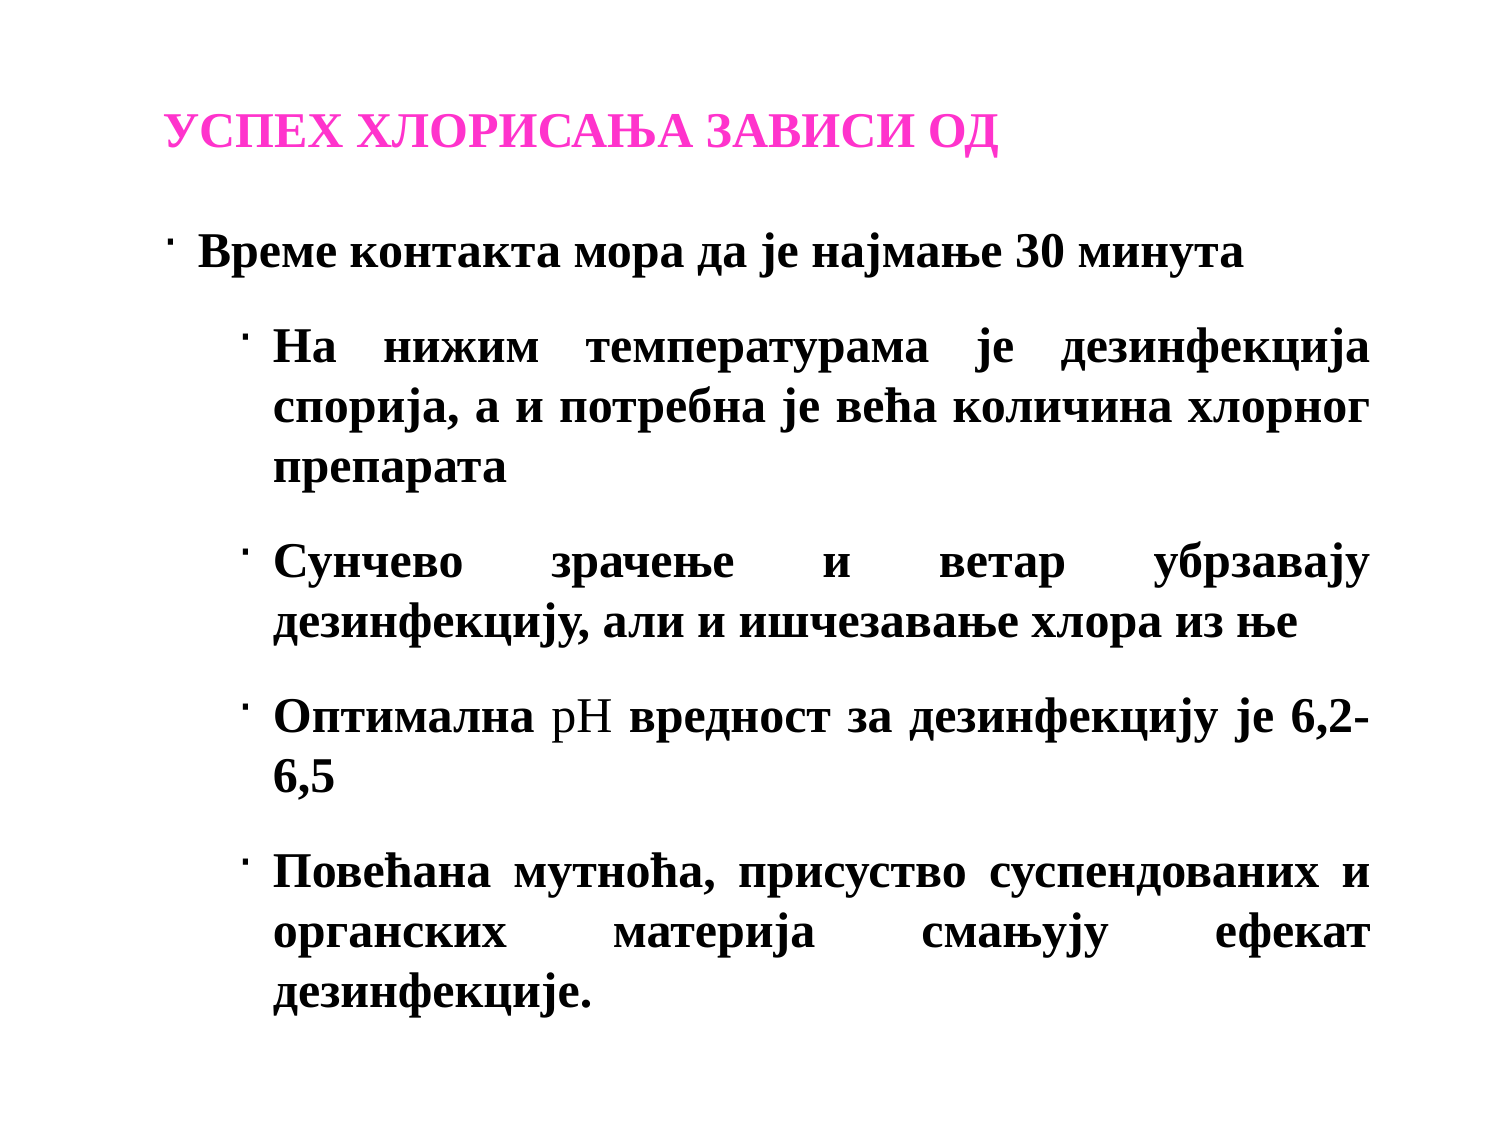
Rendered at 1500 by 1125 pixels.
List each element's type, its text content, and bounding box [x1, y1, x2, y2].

text_box УСПЕХ ХЛОРИСАЊА ЗАВИСИ ОД Време контакта мора да је најмање 30 минута На нижим температурама је дезинфекција спорија, а и потребна је већа количина хлорног препарата Сунчево зрачење и ветар убрзавају дезинфекцију, али и ишчезавање хлора из ње Оптимална pH вредност за дезинфекцију је 6,2-6,5 Повећана мутноћа, присуство суспендованих и органских материја смањују ефекат дезинфекције. [147, 90, 1386, 1025]
